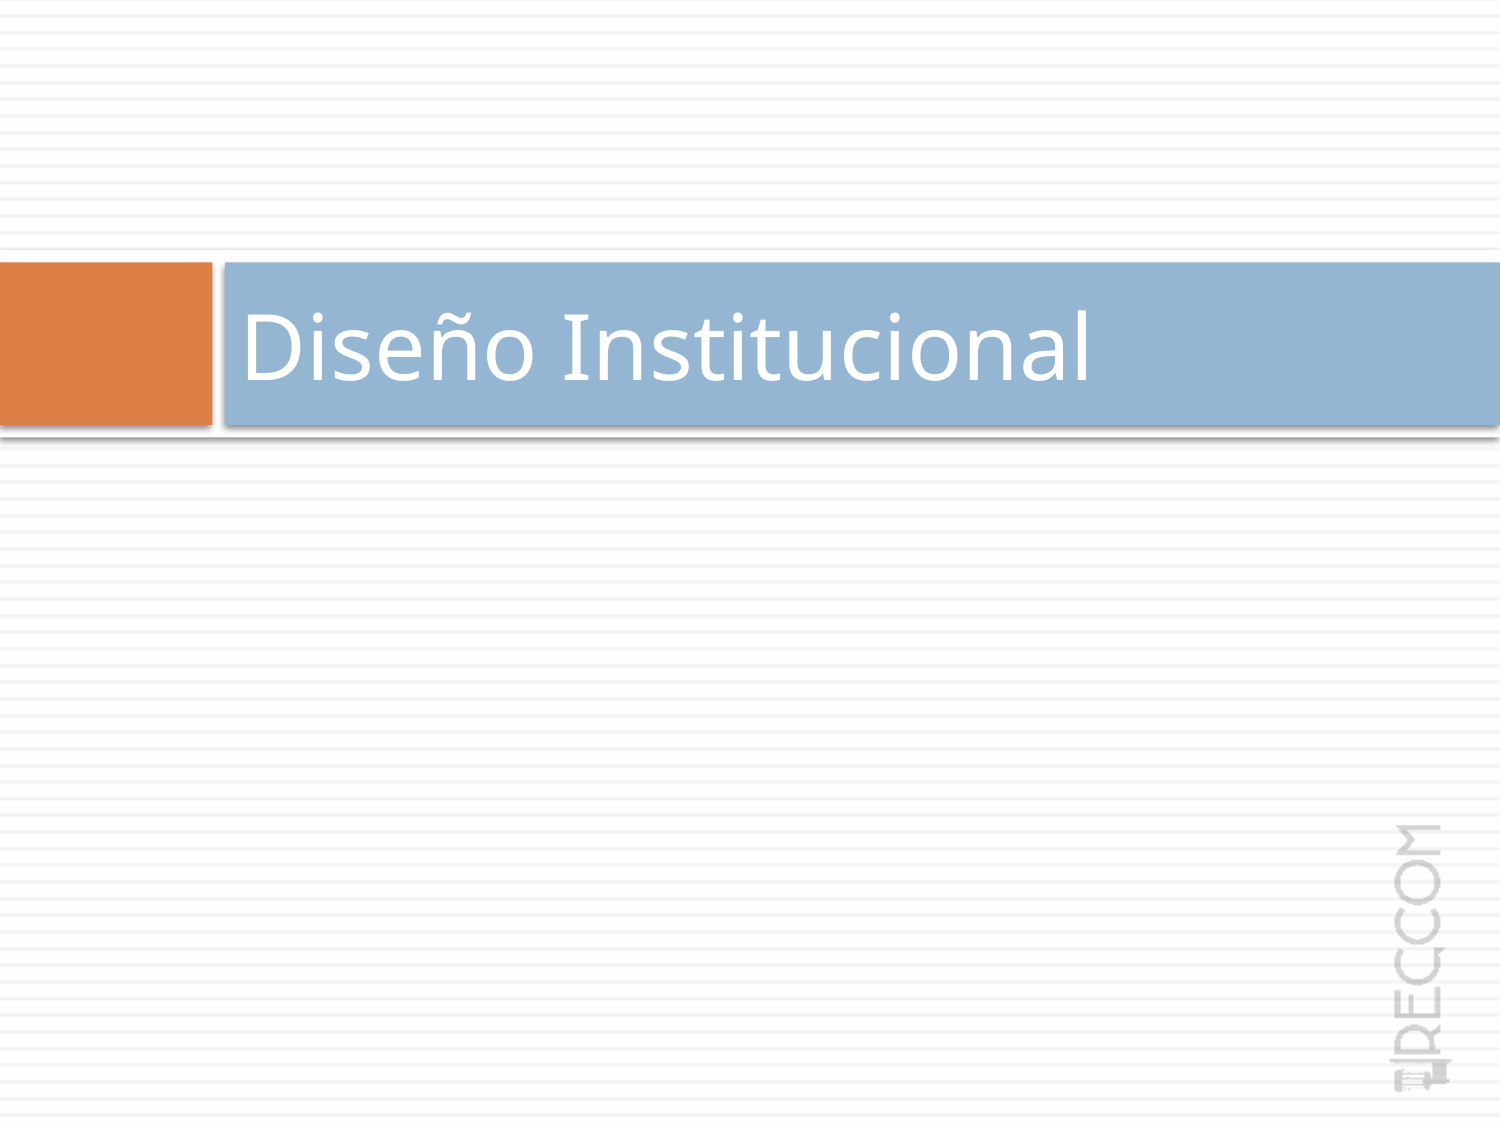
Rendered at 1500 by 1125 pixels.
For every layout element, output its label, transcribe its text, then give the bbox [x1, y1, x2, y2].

title Diseño Institucional [225, 262, 1475, 425]
